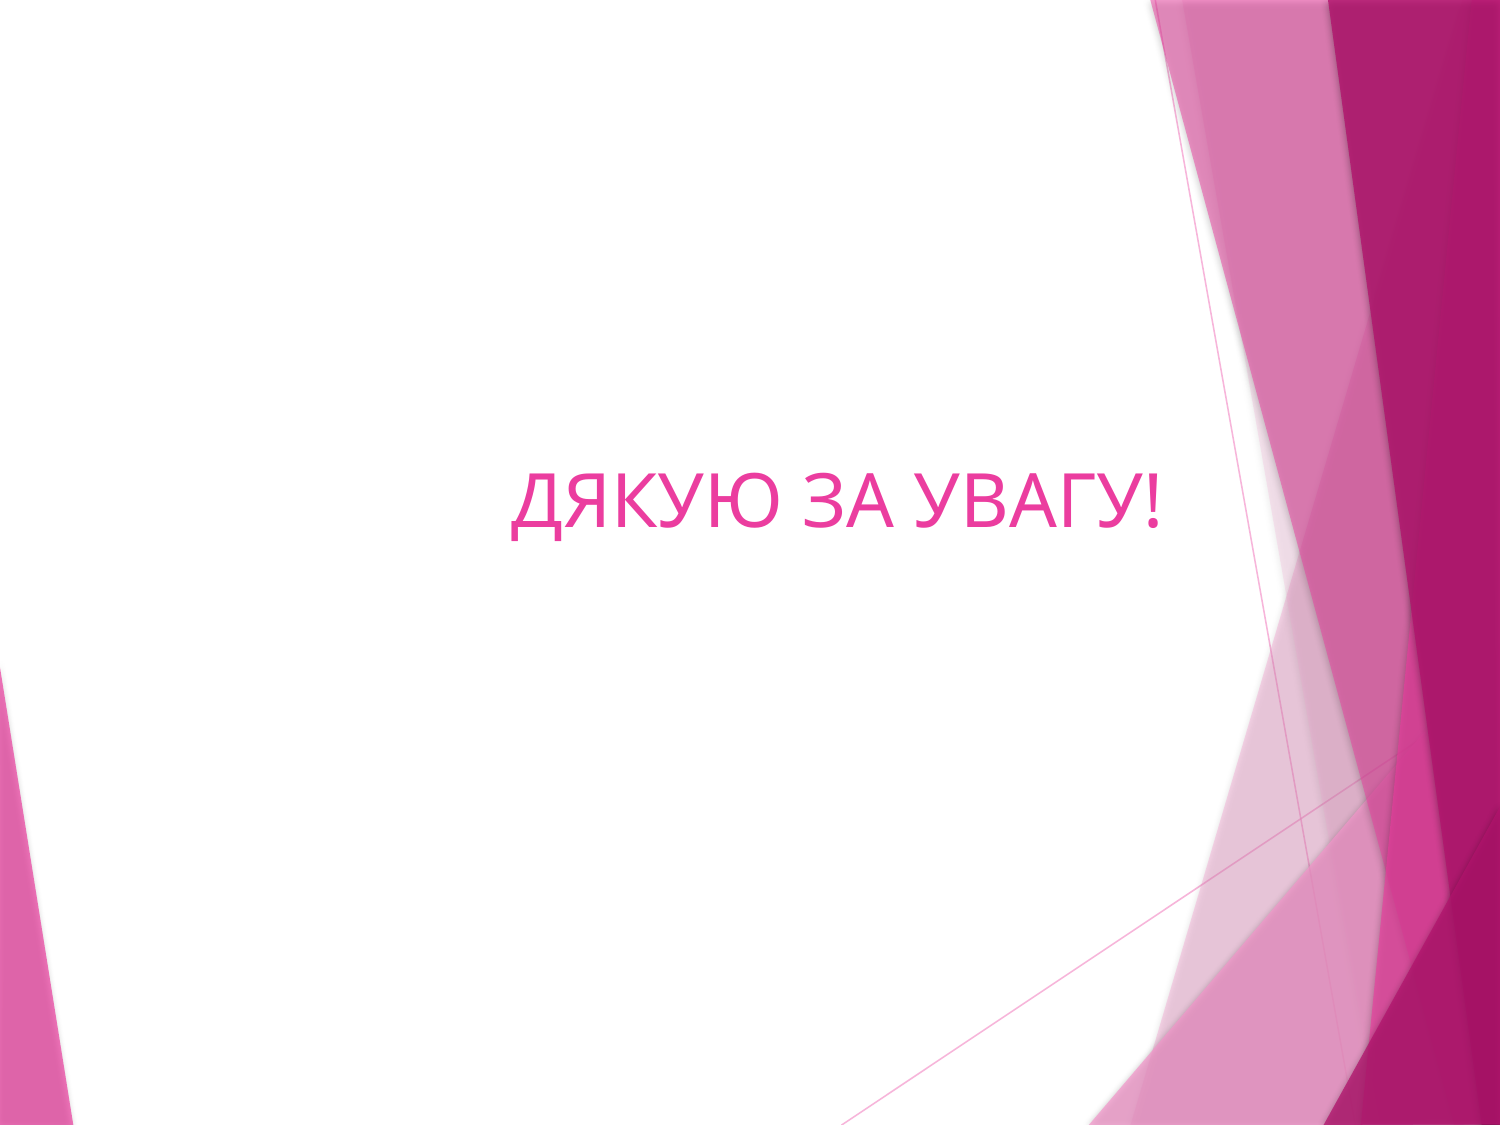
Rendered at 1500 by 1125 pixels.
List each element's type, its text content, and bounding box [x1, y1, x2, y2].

title ДЯКУЮ ЗА УВАГУ! [222, 445, 1453, 633]
